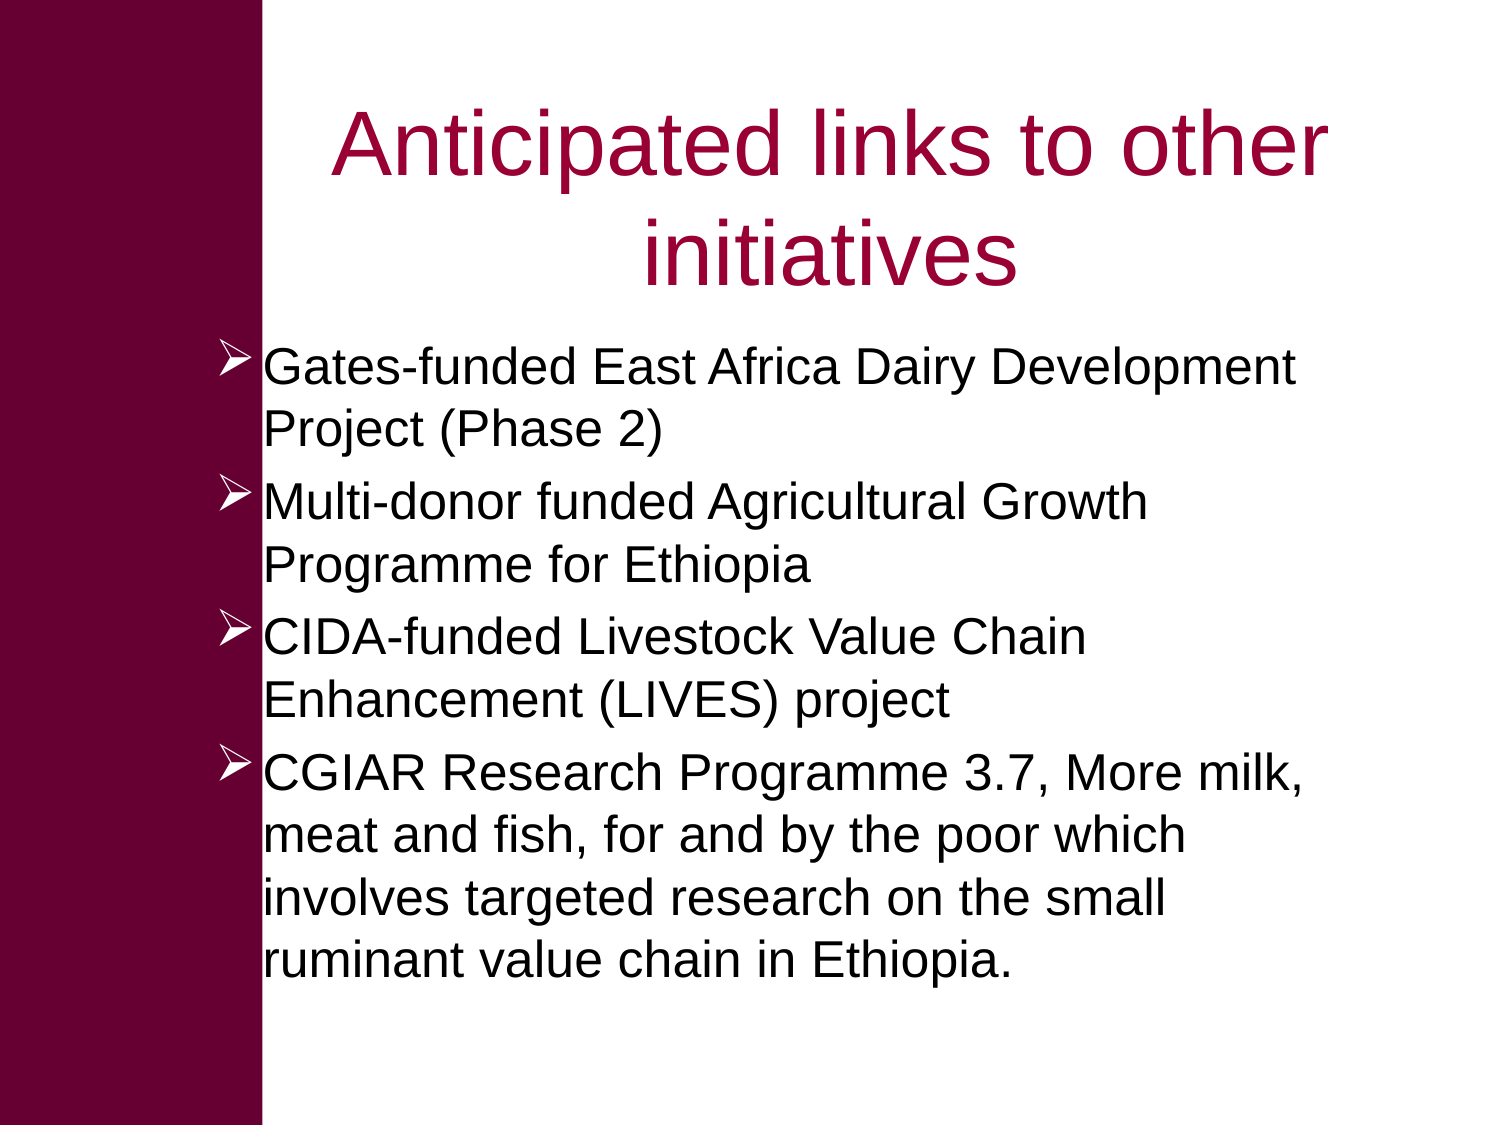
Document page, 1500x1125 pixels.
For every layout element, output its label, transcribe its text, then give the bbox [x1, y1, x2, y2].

title Anticipated links to other initiatives [274, 99, 1388, 288]
list Gates-funded East Africa Dairy Development Project (Phase 2) Multi-donor funded Agricultural Growth Programme for Ethiopia CIDA-funded Livestock Value Chain Enhancement (LIVES) project CGIAR Research Programme 3.7, More milk, meat and fish, for and by the poor which involves targeted research on the small ruminant value chain in Ethiopia. [199, 324, 1401, 1001]
